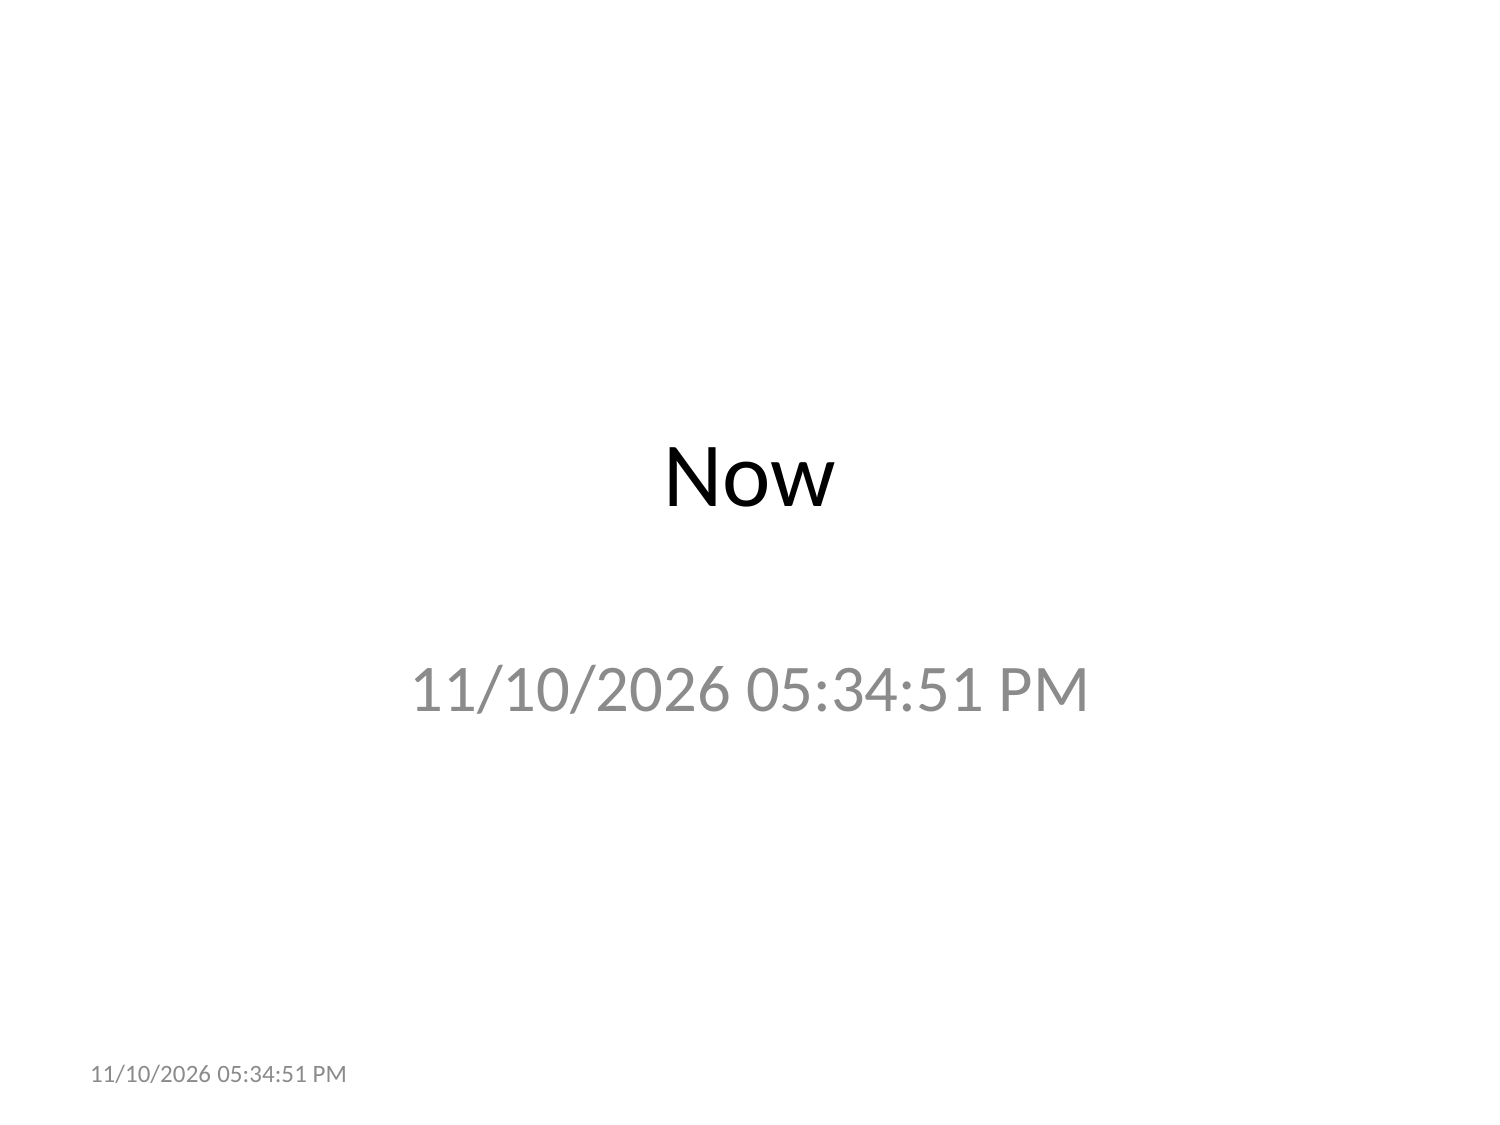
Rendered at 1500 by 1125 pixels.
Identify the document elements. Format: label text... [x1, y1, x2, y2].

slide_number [75, 1042, 425, 1103]
title Now [112, 349, 1388, 591]
subtitle 2011-12-19 10:20:04 AM [225, 637, 1275, 925]
